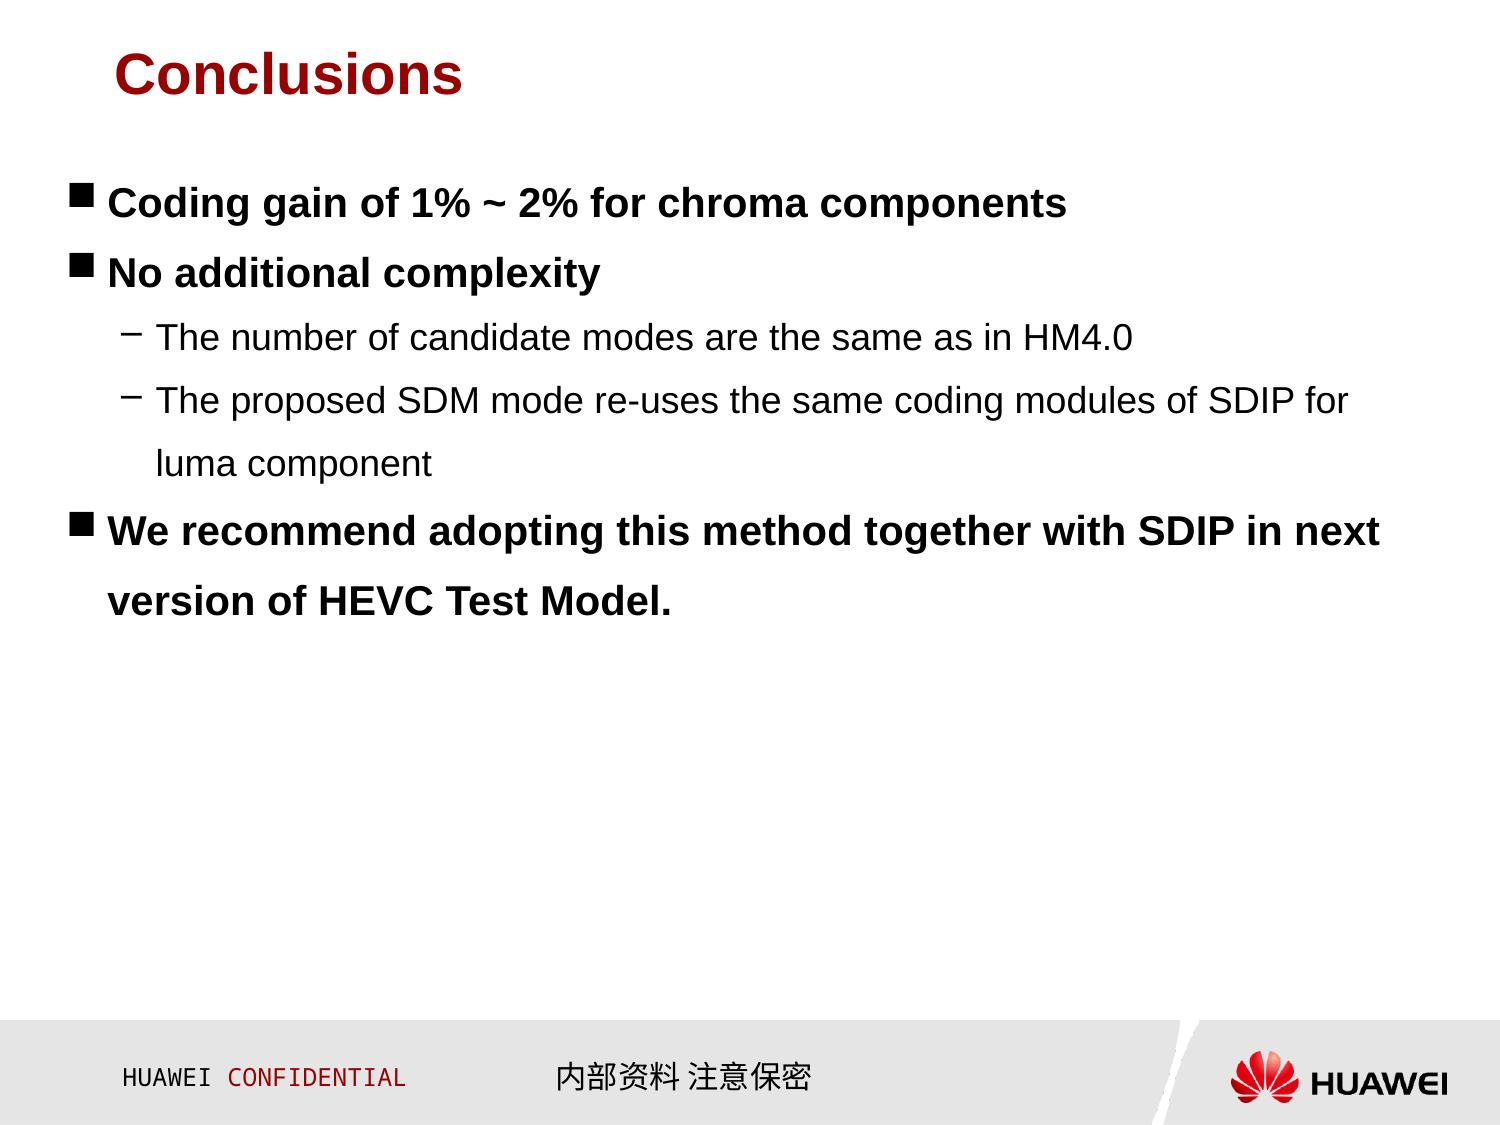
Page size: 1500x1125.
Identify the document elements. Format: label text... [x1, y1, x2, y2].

list Coding gain of 1% ~ 2% for chroma components No additional complexity The number of candidate modes are the same as in HM4.0 The proposed SDM mode re-uses the same coding modules of SDIP for luma component We recommend adopting this method together with SDIP in next version of HEVC Test Model. [52, 148, 1448, 1006]
title Conclusions [101, 18, 1426, 124]
picture [0, 1020, 1500, 1125]
